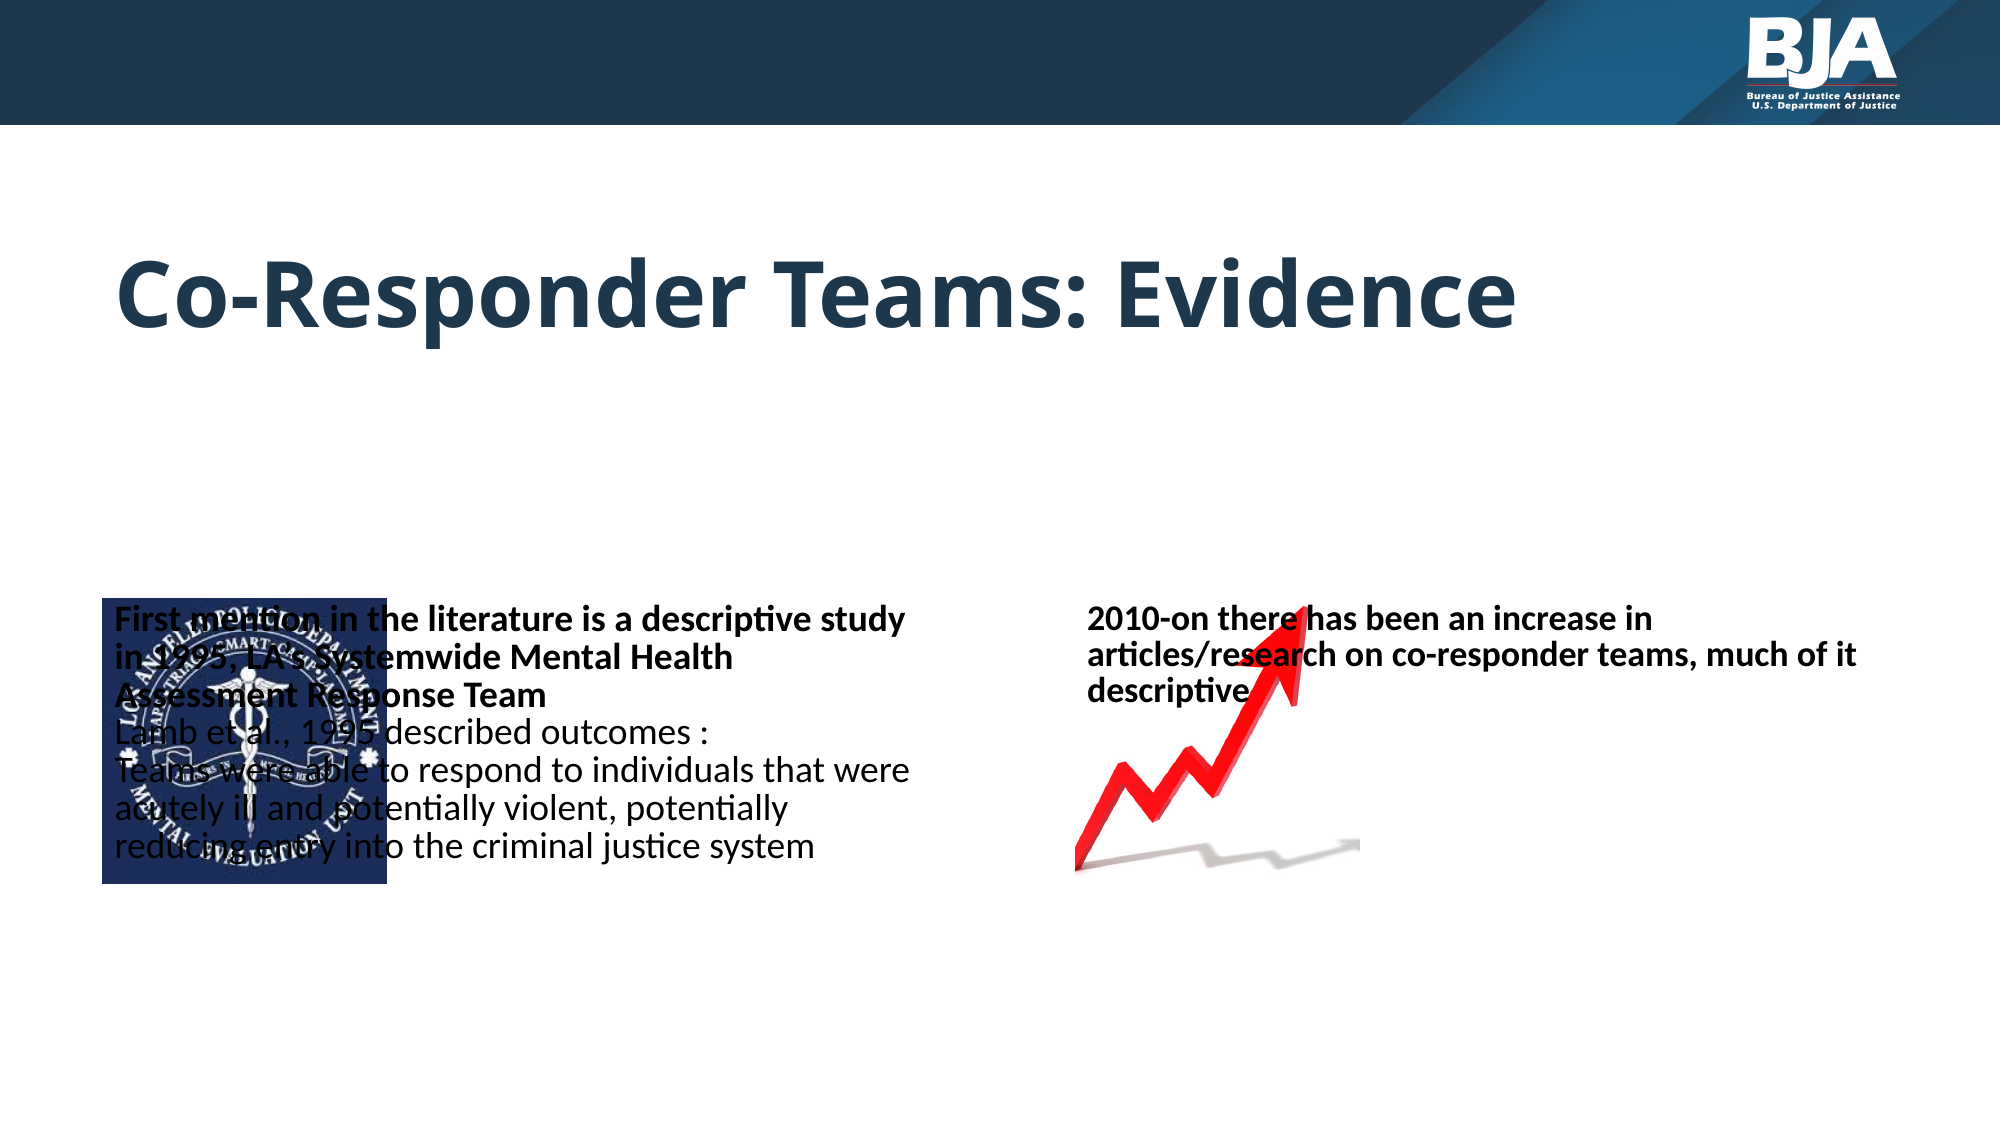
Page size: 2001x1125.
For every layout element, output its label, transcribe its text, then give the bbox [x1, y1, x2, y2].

picture [0, 0, 2000, 125]
title Co-Responder Teams: Evidence [99, 196, 1900, 384]
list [99, 408, 1901, 1074]
